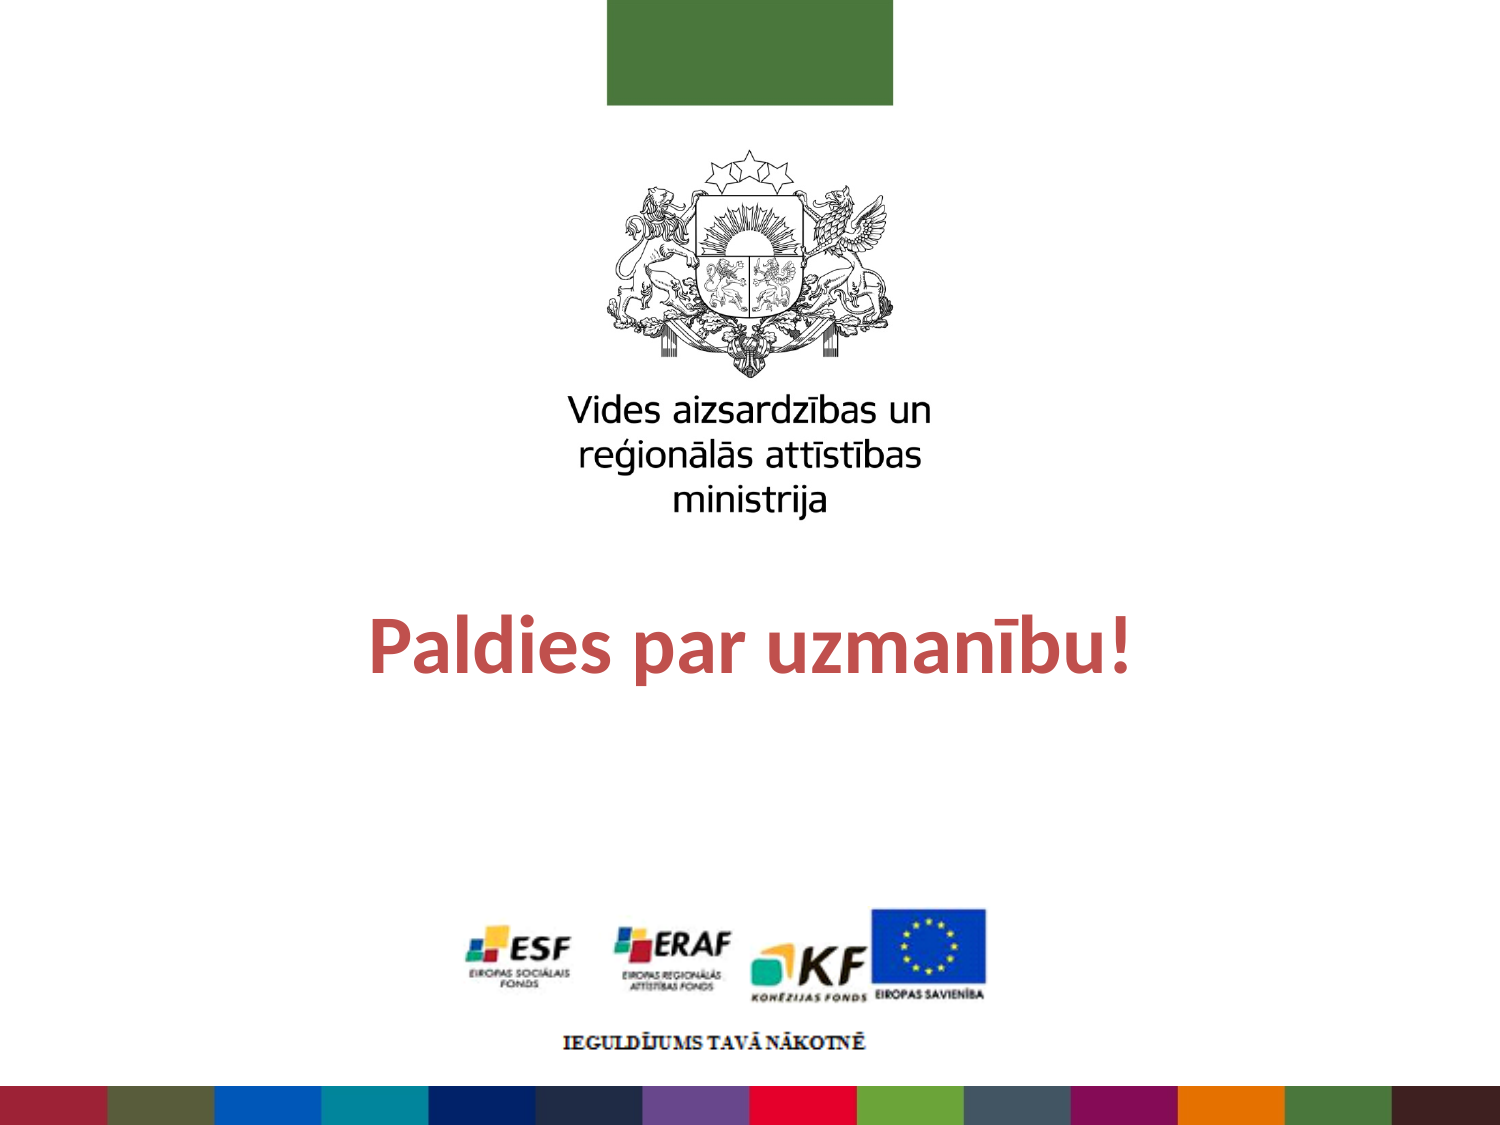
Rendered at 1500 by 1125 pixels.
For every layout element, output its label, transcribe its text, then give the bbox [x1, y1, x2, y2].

picture [440, 0, 1060, 382]
text_box Paldies par uzmanību! [76, 382, 1427, 840]
picture [326, 905, 1500, 1125]
picture [0, 1086, 320, 1125]
